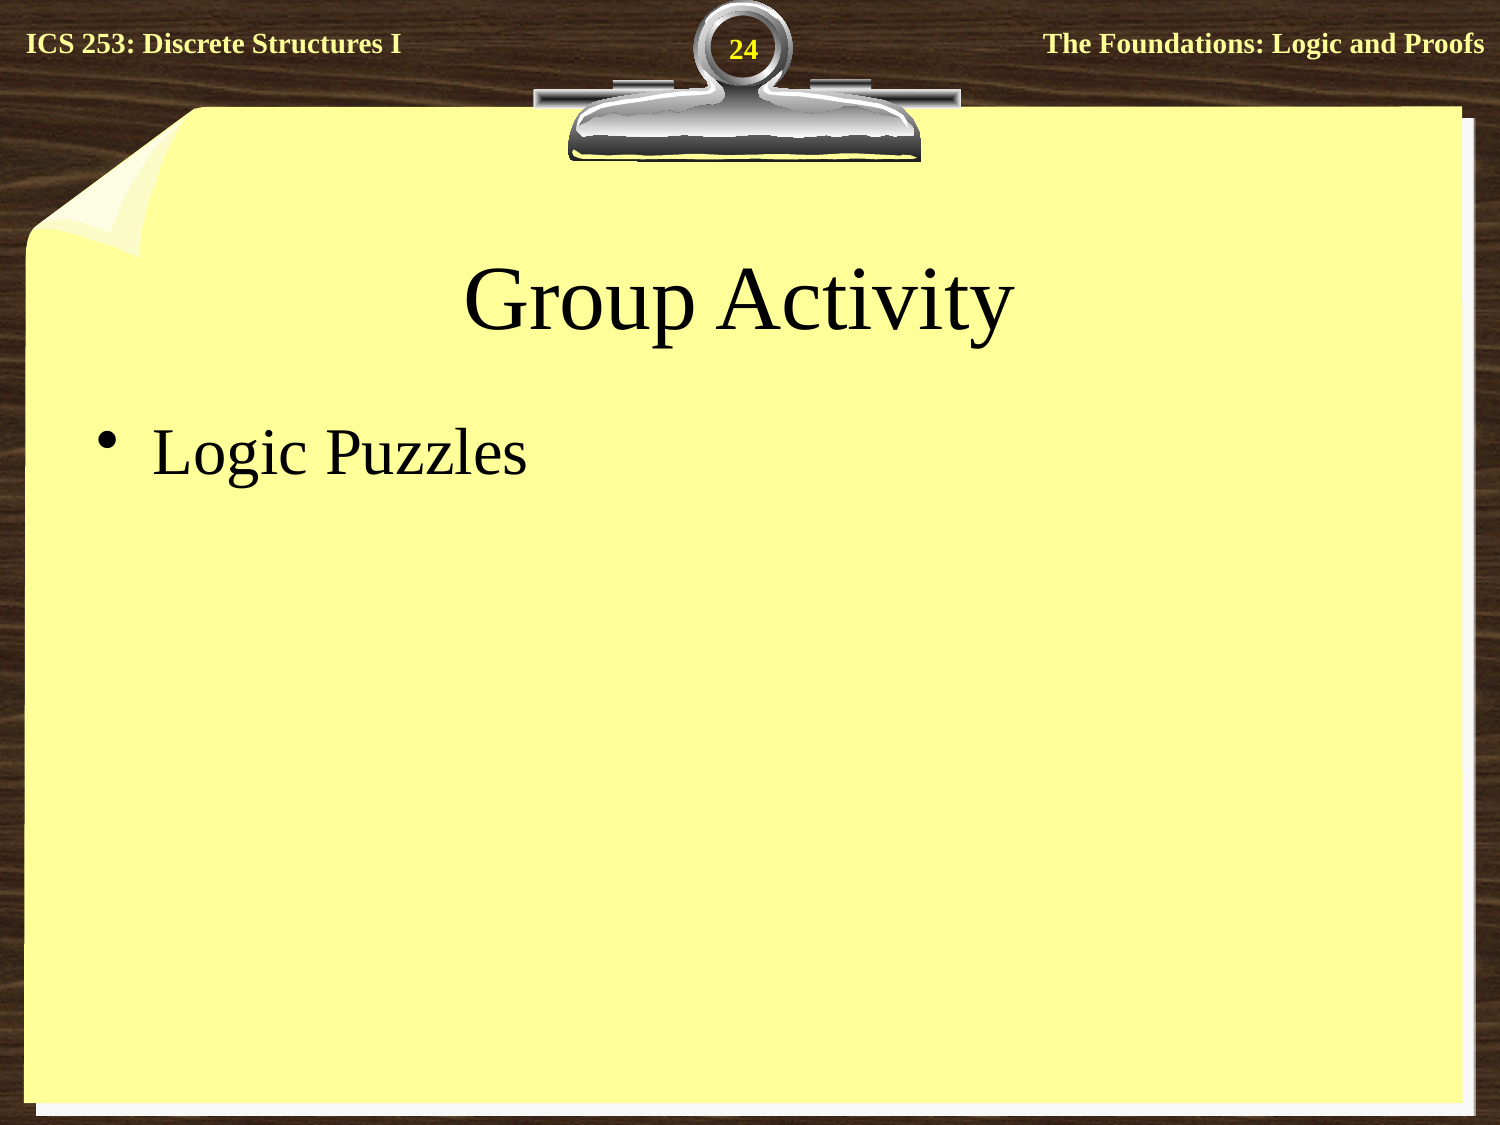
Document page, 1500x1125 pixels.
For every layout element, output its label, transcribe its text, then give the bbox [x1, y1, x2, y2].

list Logic Puzzles [81, 400, 1405, 975]
picture [0, 0, 1500, 1125]
title Group Activity [77, 199, 1403, 387]
slide_number 24 [423, 5, 774, 91]
